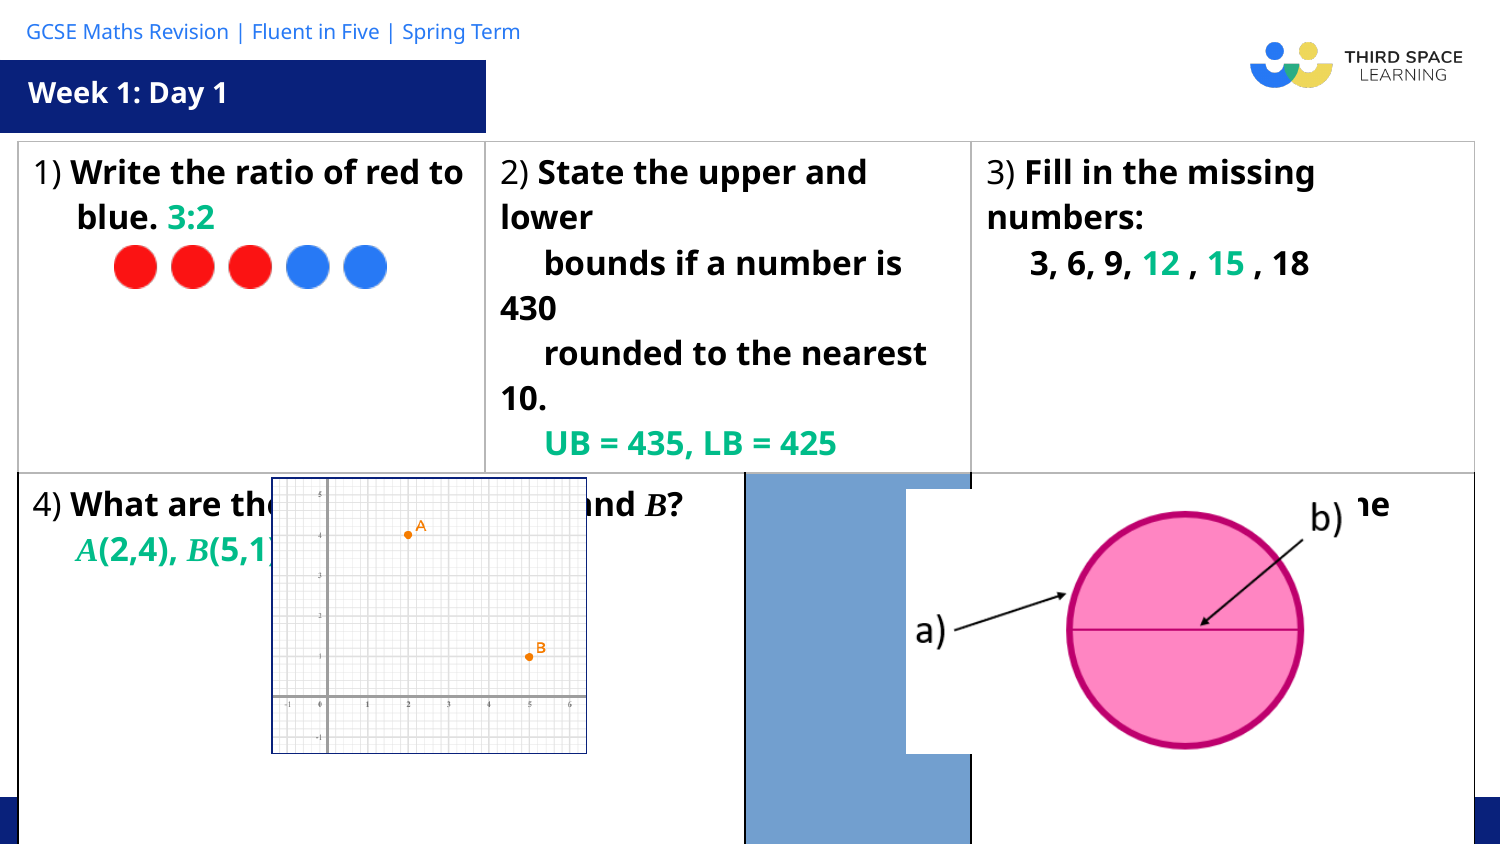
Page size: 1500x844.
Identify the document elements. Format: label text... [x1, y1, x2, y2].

table_header 3) Fill in the missing numbers: 3, 6, 9, 12 , 15 , 18 [972, 142, 1474, 472]
picture [1250, 33, 1465, 99]
picture [905, 489, 1358, 754]
table_header 2) State the upper and lower bounds if a number is 430 rounded to the nearest 10. UB = 435, LB = 425 [486, 142, 970, 472]
table_cell 5) Name the parts of the circle Circumference Diameter [972, 474, 1474, 844]
picture [114, 245, 387, 290]
text_box Week 1: Day 1 [13, 59, 383, 125]
table_header 1) Write the ratio of red to blue. 3:2 [19, 142, 484, 472]
picture [271, 477, 587, 754]
table_cell 4) What are the coordinates of A and B? A(2,4), B(5,1) [19, 474, 744, 844]
